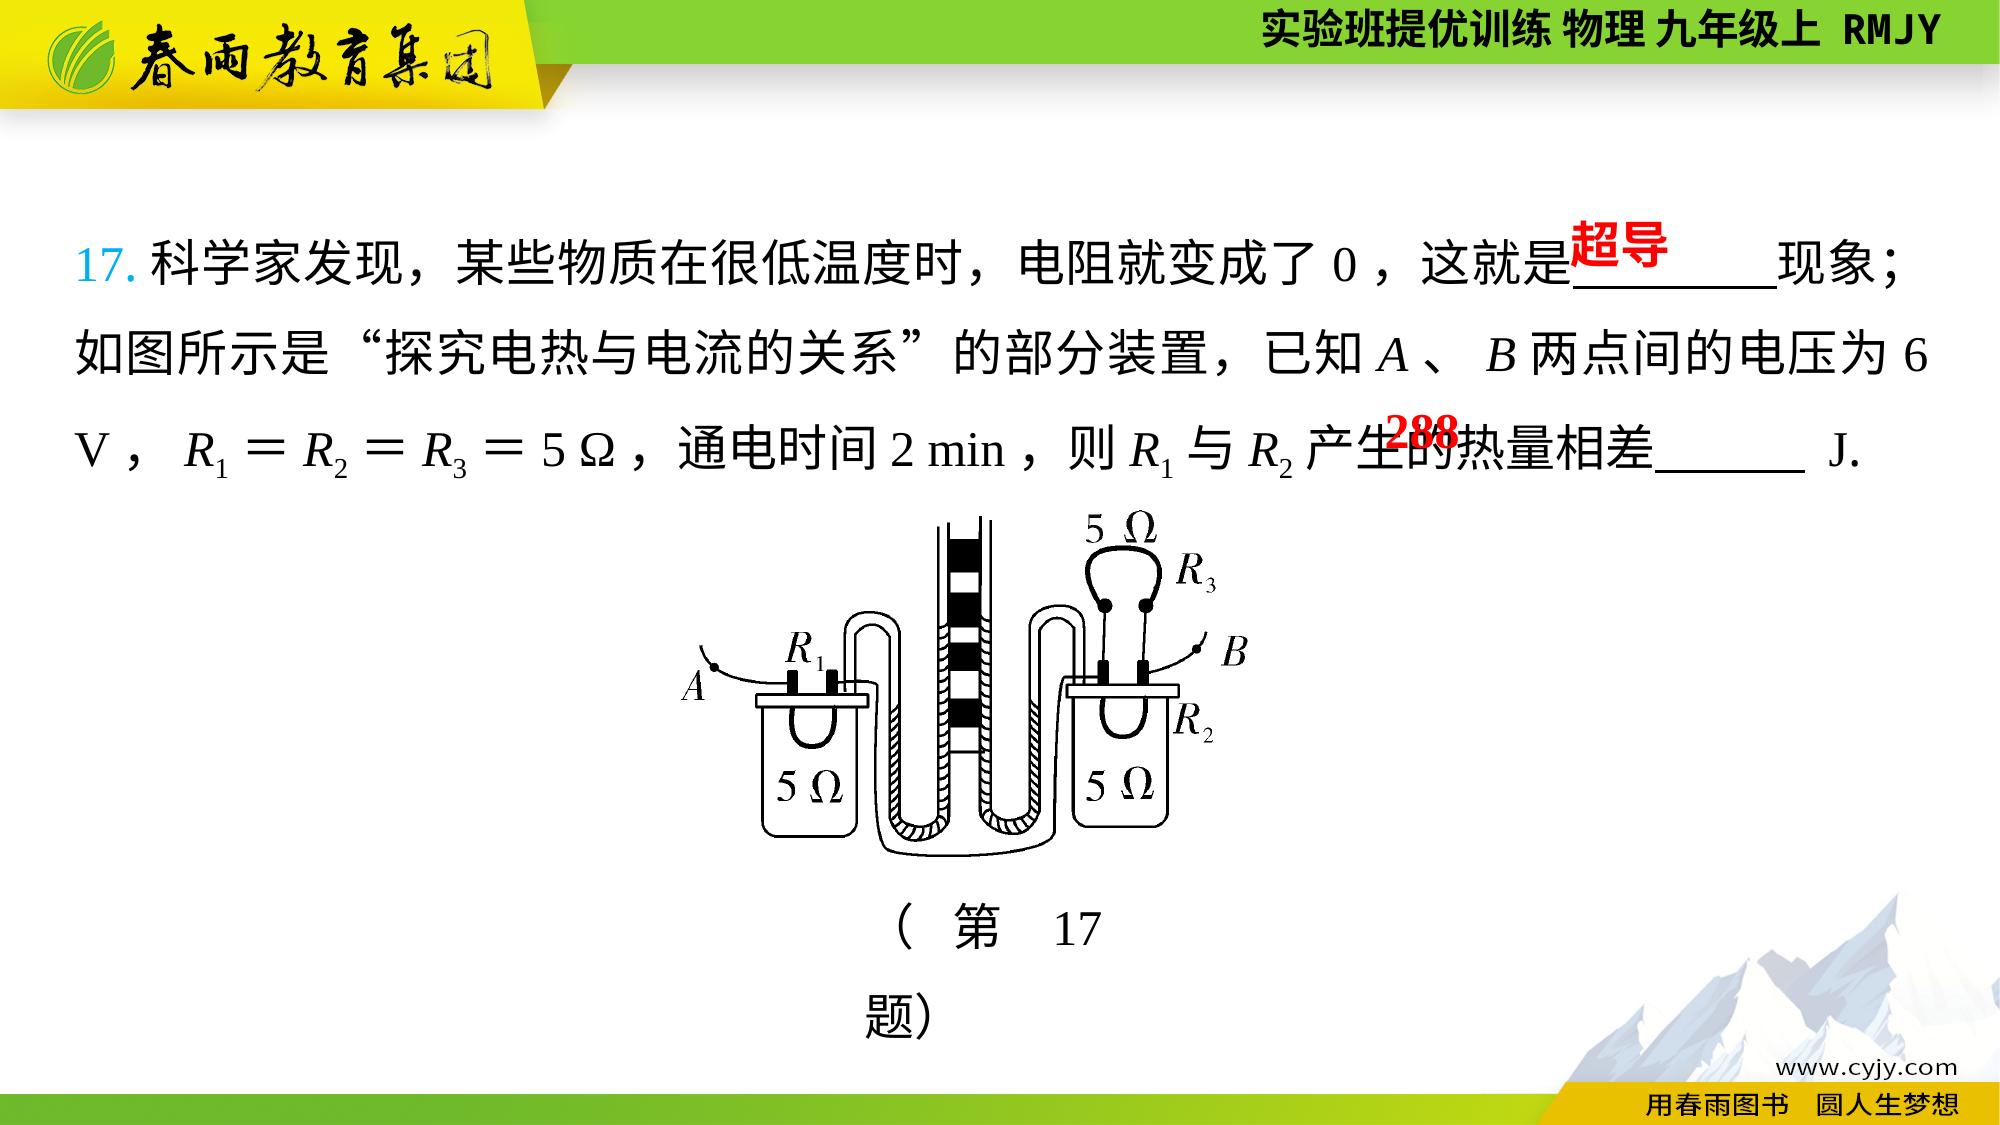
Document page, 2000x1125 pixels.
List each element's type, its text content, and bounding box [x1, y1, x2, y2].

text_box 288 [1369, 391, 1475, 467]
text_box 超导 [1555, 206, 1686, 282]
text_box （第17题） [849, 866, 1130, 963]
picture [0, 0, 2000, 1125]
list 17.科学家发现，某些物质在很低温度时，电阻就变成了0，这就是 现象；如图所示是“探究电热与电流的关系”的部分装置，已知A、B两点间的电压为6 V，R1＝R2＝R3＝5 Ω，通电时间2 min，则R1与R2产生的热量相差 J. [59, 194, 1944, 483]
